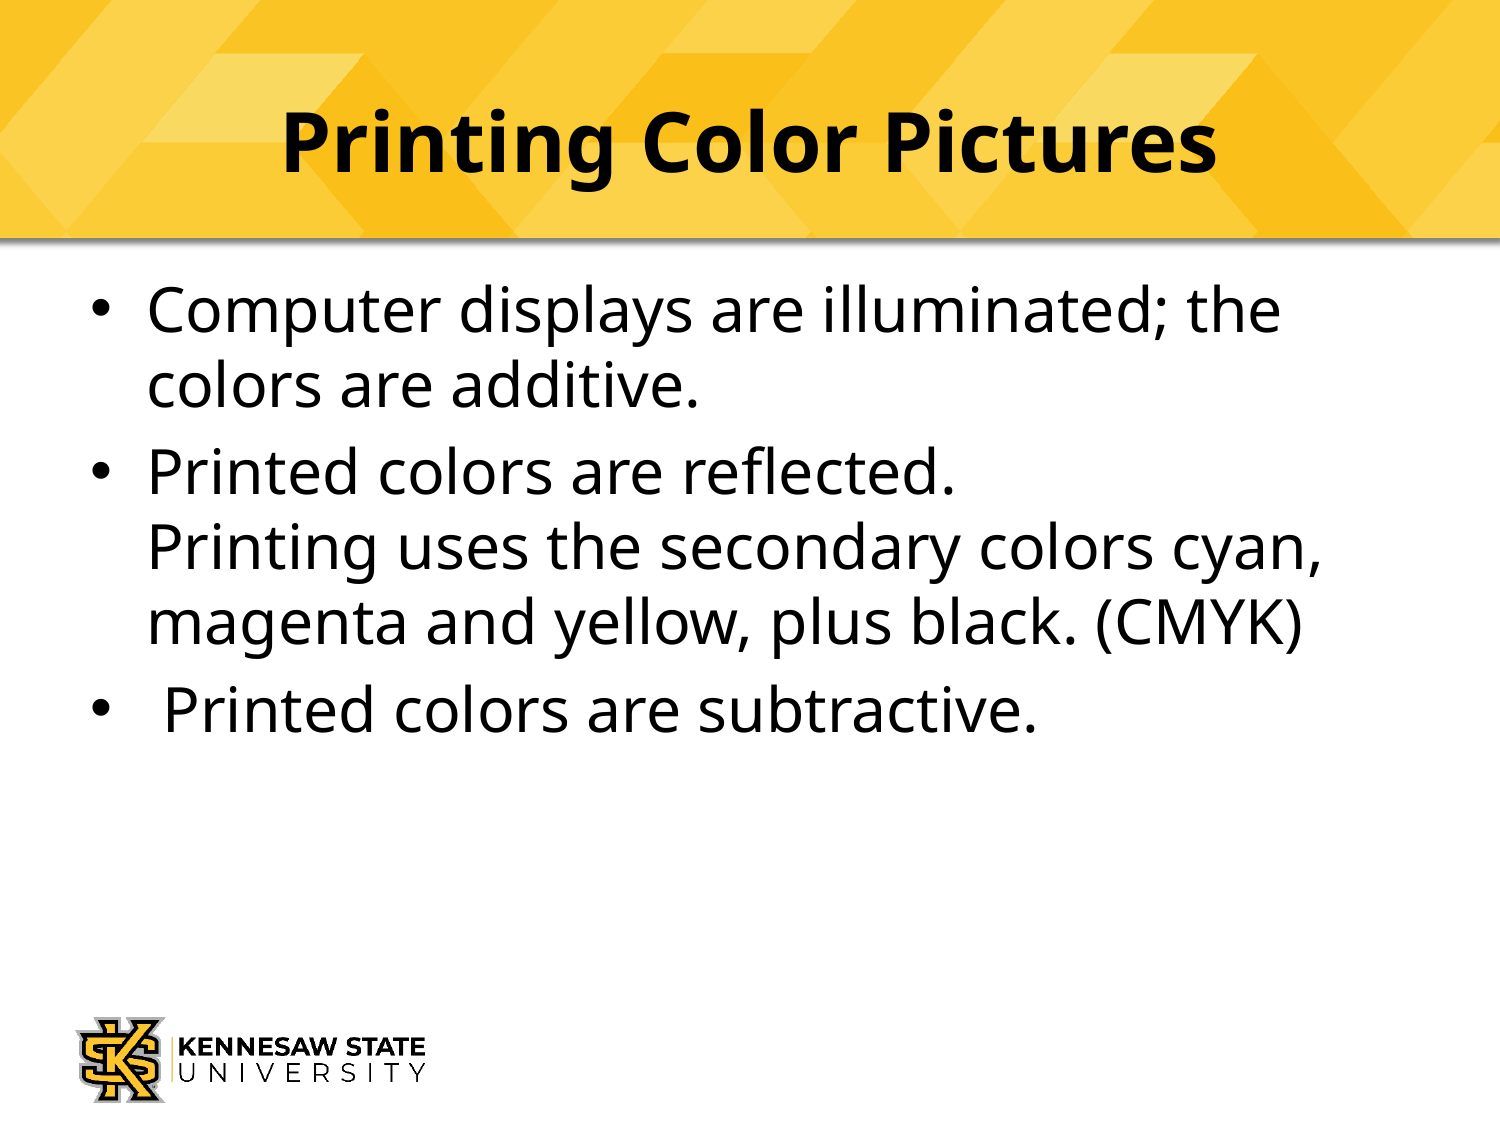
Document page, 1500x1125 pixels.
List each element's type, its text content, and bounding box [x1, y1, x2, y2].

picture [0, 0, 1500, 251]
title Printing Color Pictures [75, 45, 1425, 233]
list Computer displays are illuminated; the colors are additive. Printed colors are reflected. Printing uses the secondary colors cyan, magenta and yellow, plus black. (CMYK) Printed colors are subtractive. [75, 262, 1425, 1005]
picture [75, 1017, 425, 1103]
